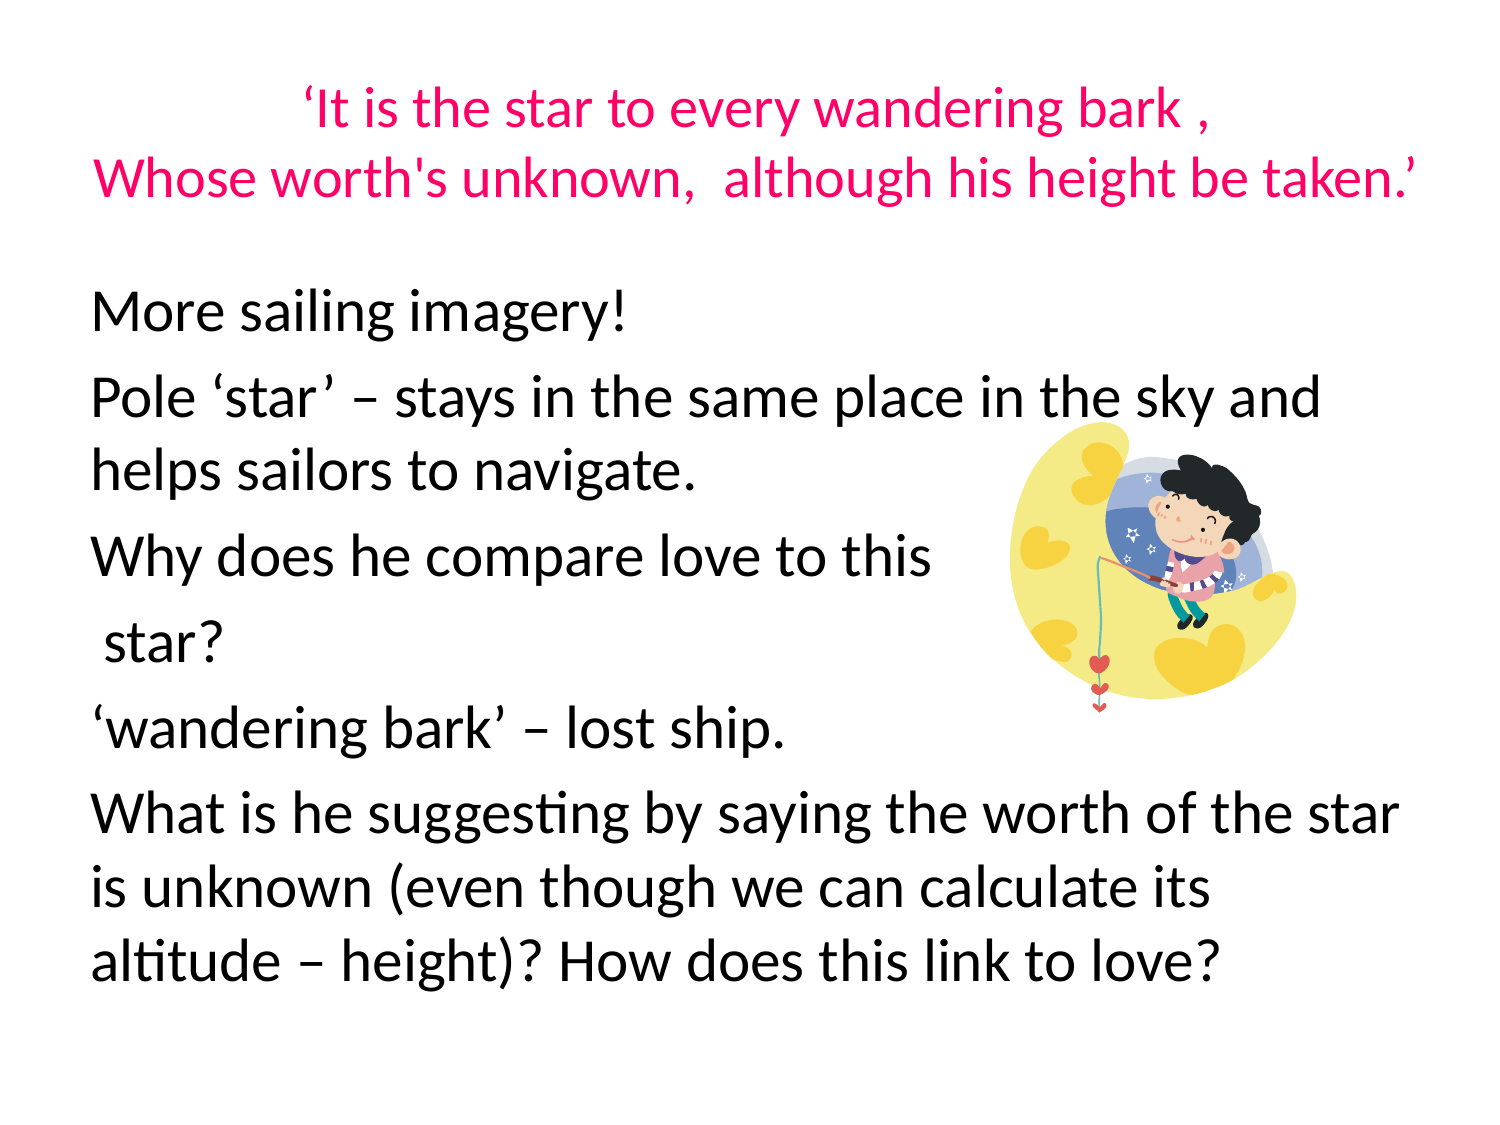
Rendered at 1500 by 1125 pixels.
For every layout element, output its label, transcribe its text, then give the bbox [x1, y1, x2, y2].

list More sailing imagery! Pole ‘star’ – stays in the same place in the sky and helps sailors to navigate. Why does he compare love to this star? ‘wandering bark’ – lost ship. What is he suggesting by saying the worth of the star is unknown (even though we can calculate its altitude – height)? How does this link to love? [75, 262, 1425, 1005]
picture [1009, 421, 1297, 713]
title ‘It is the star to every wandering bark , Whose worth's unknown, although his height be taken.’ [29, 45, 1483, 233]
